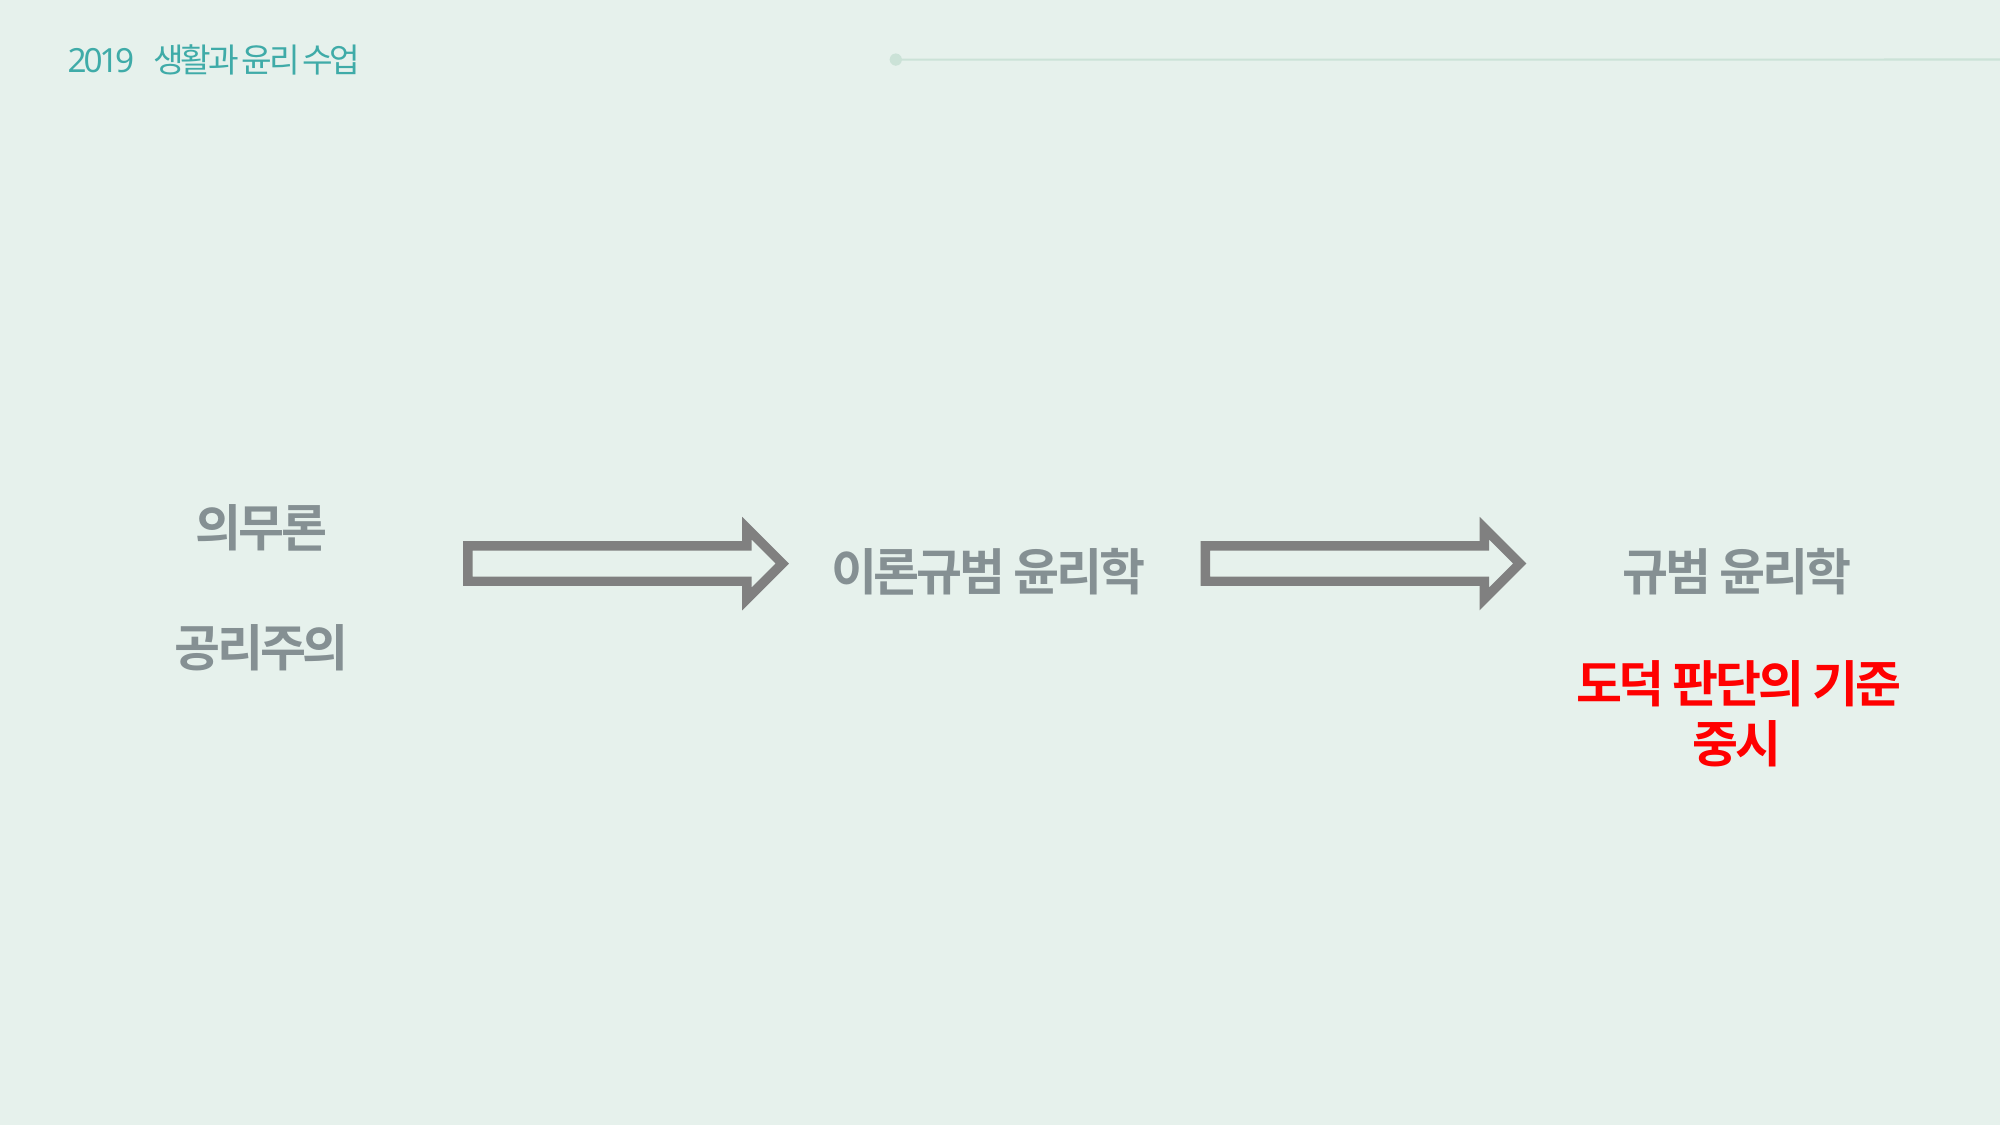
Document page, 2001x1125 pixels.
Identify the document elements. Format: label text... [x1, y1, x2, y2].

text_box [1204, 525, 1522, 602]
text_box [466, 525, 784, 602]
text_box 이론규범 윤리학 [805, 533, 1171, 609]
text_box 도덕 판단의 기준 중시 [1521, 644, 1953, 780]
text_box 2019 생활과 윤리 수업 [52, 24, 949, 95]
text_box 규범 윤리학 [1554, 533, 1920, 609]
text_box 의무론 공리주의 [0, 489, 569, 684]
